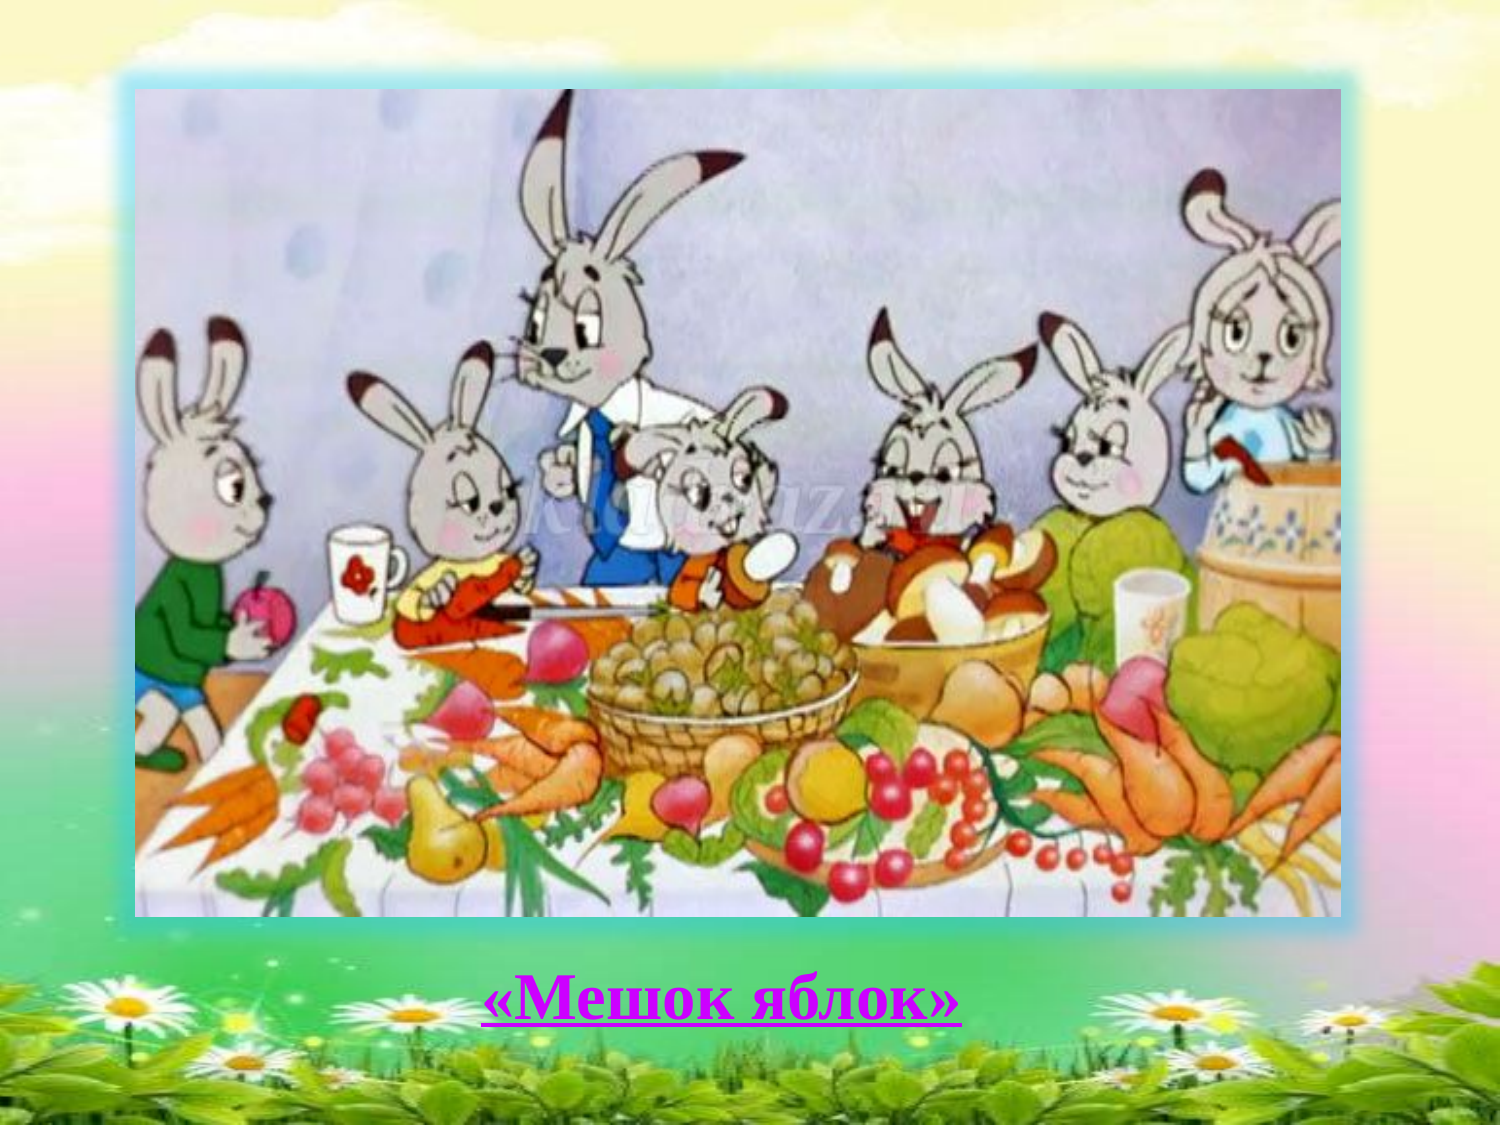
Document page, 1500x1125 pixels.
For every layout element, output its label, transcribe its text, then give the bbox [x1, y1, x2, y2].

text_box «Мешок яблок» [466, 945, 1010, 1040]
picture [0, 0, 1500, 1125]
